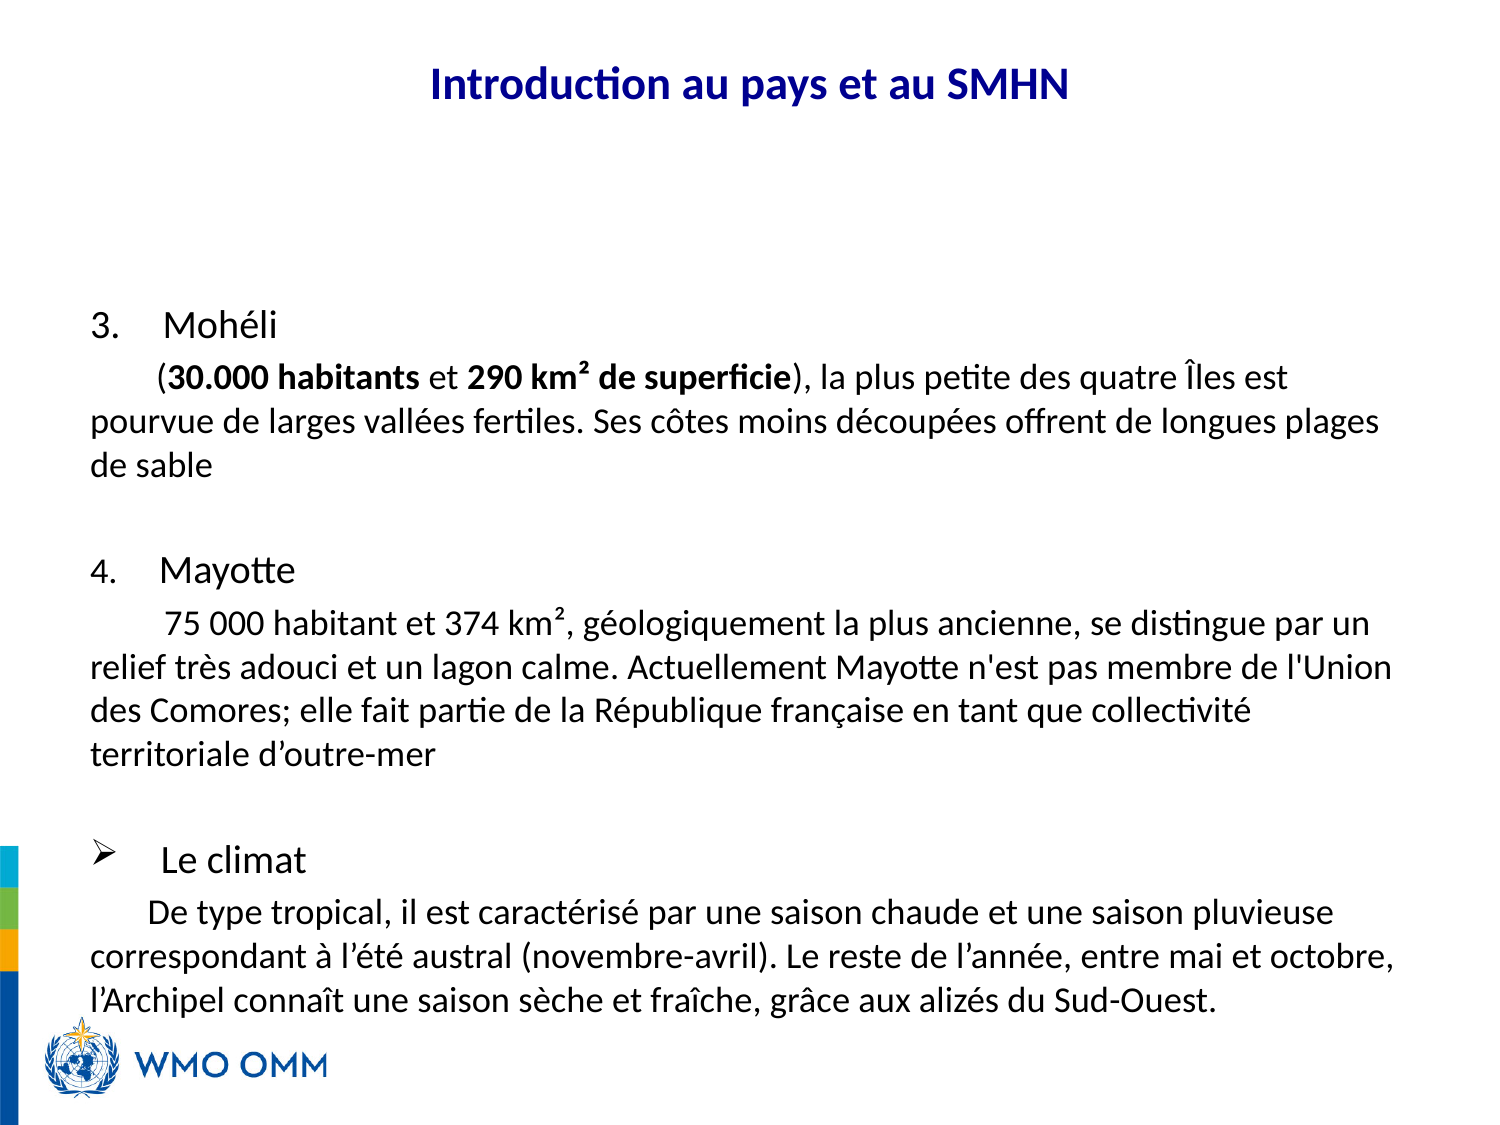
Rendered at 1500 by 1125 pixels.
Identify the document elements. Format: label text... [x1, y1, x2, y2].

picture [0, 845, 327, 1125]
title Introduction au pays et au SMHN [75, 45, 1425, 180]
list Mohéli (30.000 habitants et 290 km² de superficie), la plus petite des quatre Îles est pourvue de larges vallées fertiles. Ses côtes moins découpées offrent de longues plages de sable 4. Mayotte 75 000 habitant et 374 km², géologiquement la plus ancienne, se distingue par un relief très adouci et un lagon calme. Actuellement Mayotte n'est pas membre de l'Union des Comores; elle fait partie de la République française en tant que collectivité territoriale d’outre-mer Le climat De type tropical, il est caractérisé par une saison chaude et une saison pluvieuse correspondant à l’été austral (novembre-avril). Le reste de l’année, entre mai et octobre, l’Archipel connaît une saison sèche et fraîche, grâce aux alizés du Sud-Ouest. [75, 232, 1425, 1041]
